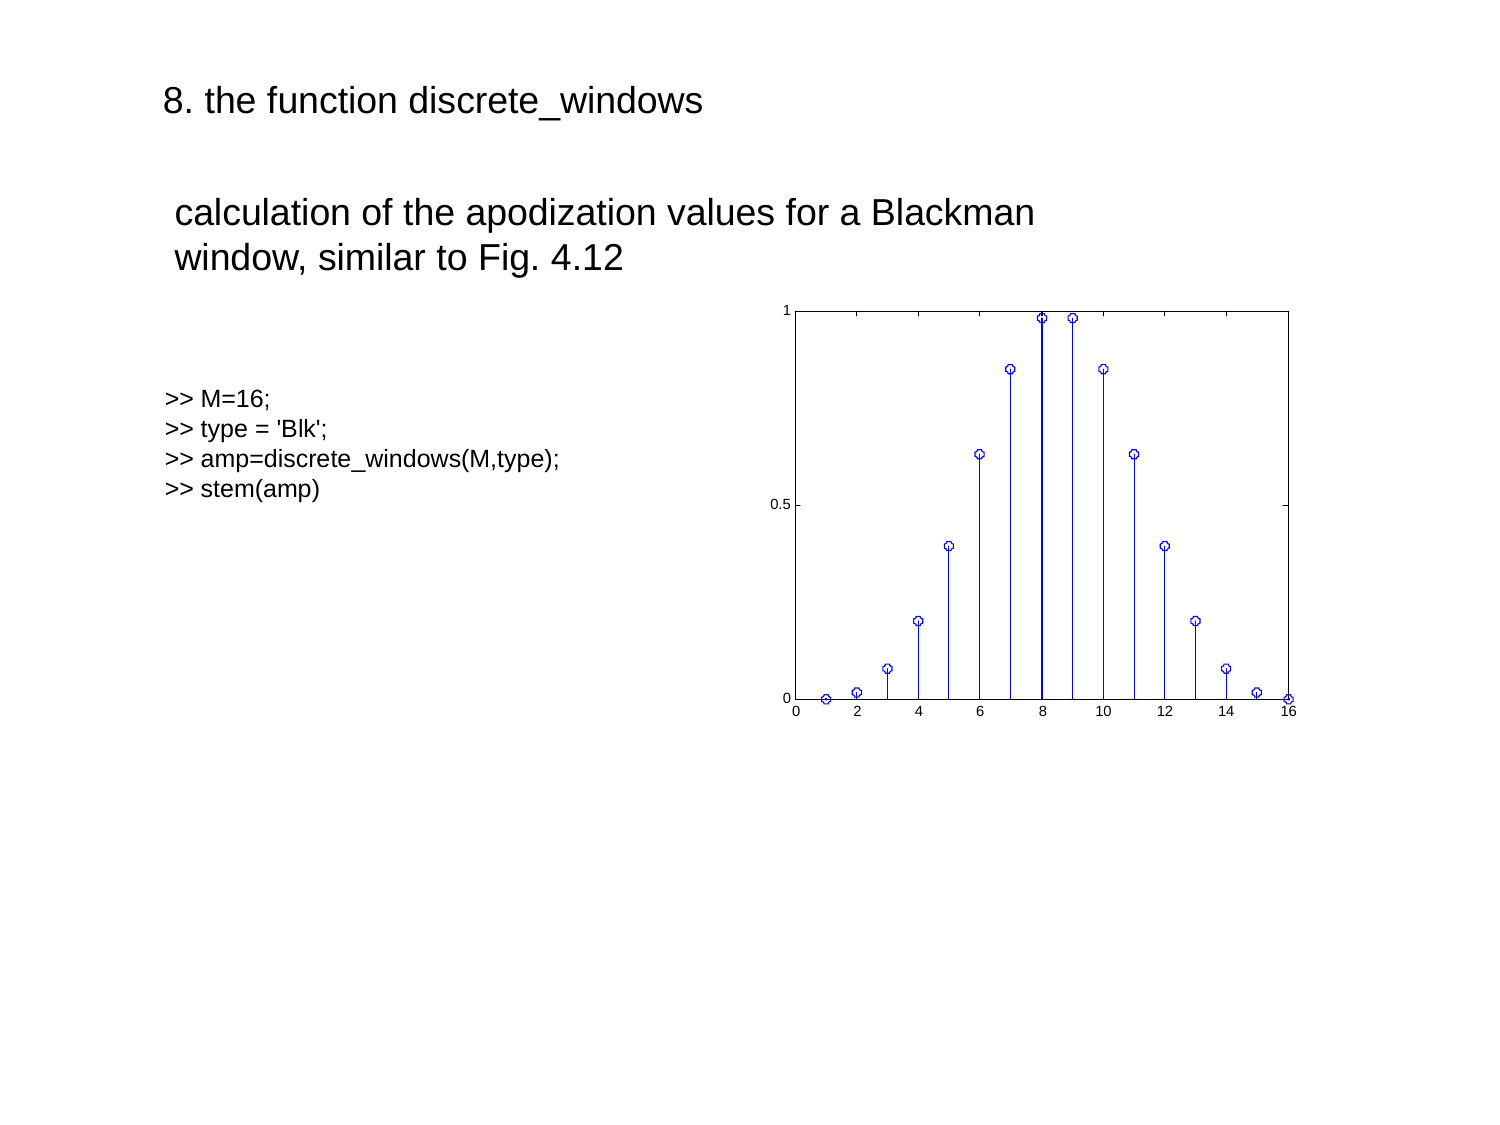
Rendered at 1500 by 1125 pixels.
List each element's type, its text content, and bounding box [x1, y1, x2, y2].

picture [712, 274, 1350, 752]
text_box 8. the function discrete_windows [148, 68, 719, 129]
text_box calculation of the apodization values for a Blackman window, similar to Fig. 4.12 [159, 180, 1113, 286]
text_box >> M=16; >> type = 'Blk'; >> amp=discrete_windows(M,type); >> stem(amp) [149, 374, 707, 510]
